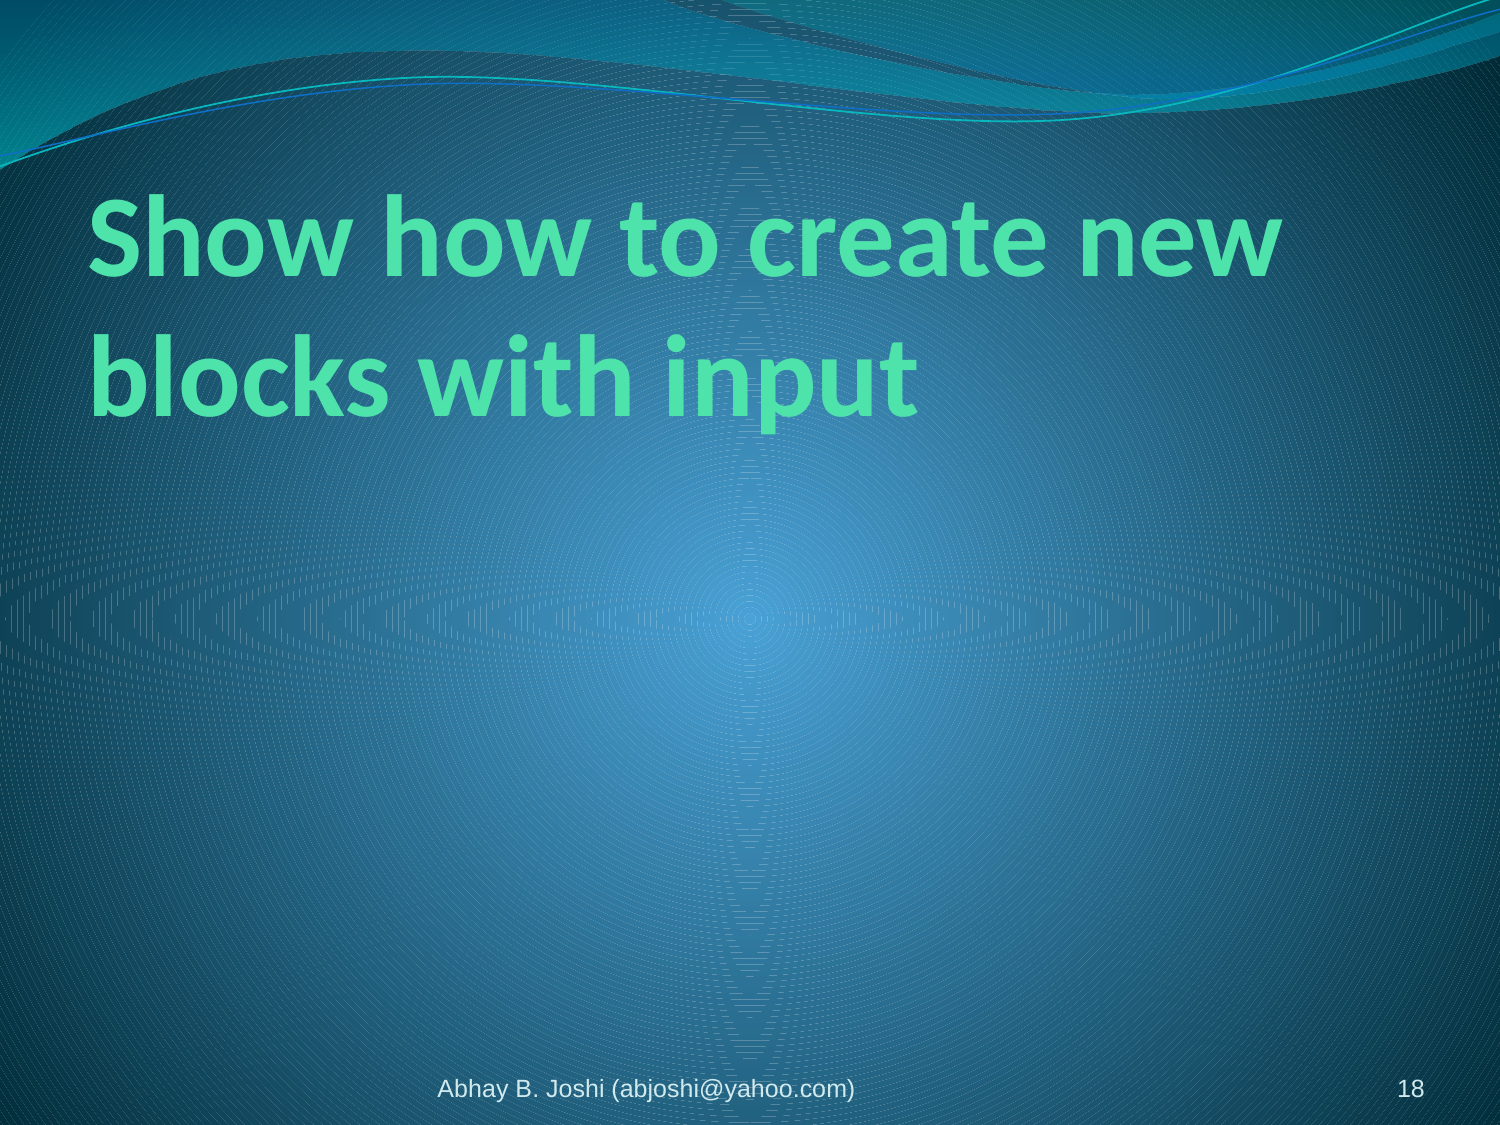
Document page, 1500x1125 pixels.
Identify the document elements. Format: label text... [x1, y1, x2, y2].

footer Abhay B. Joshi (abjoshi@yahoo.com) [437, 1042, 988, 1103]
slide_number 18 [1299, 1042, 1425, 1103]
title Show how to create new blocks with input [86, 216, 1362, 440]
